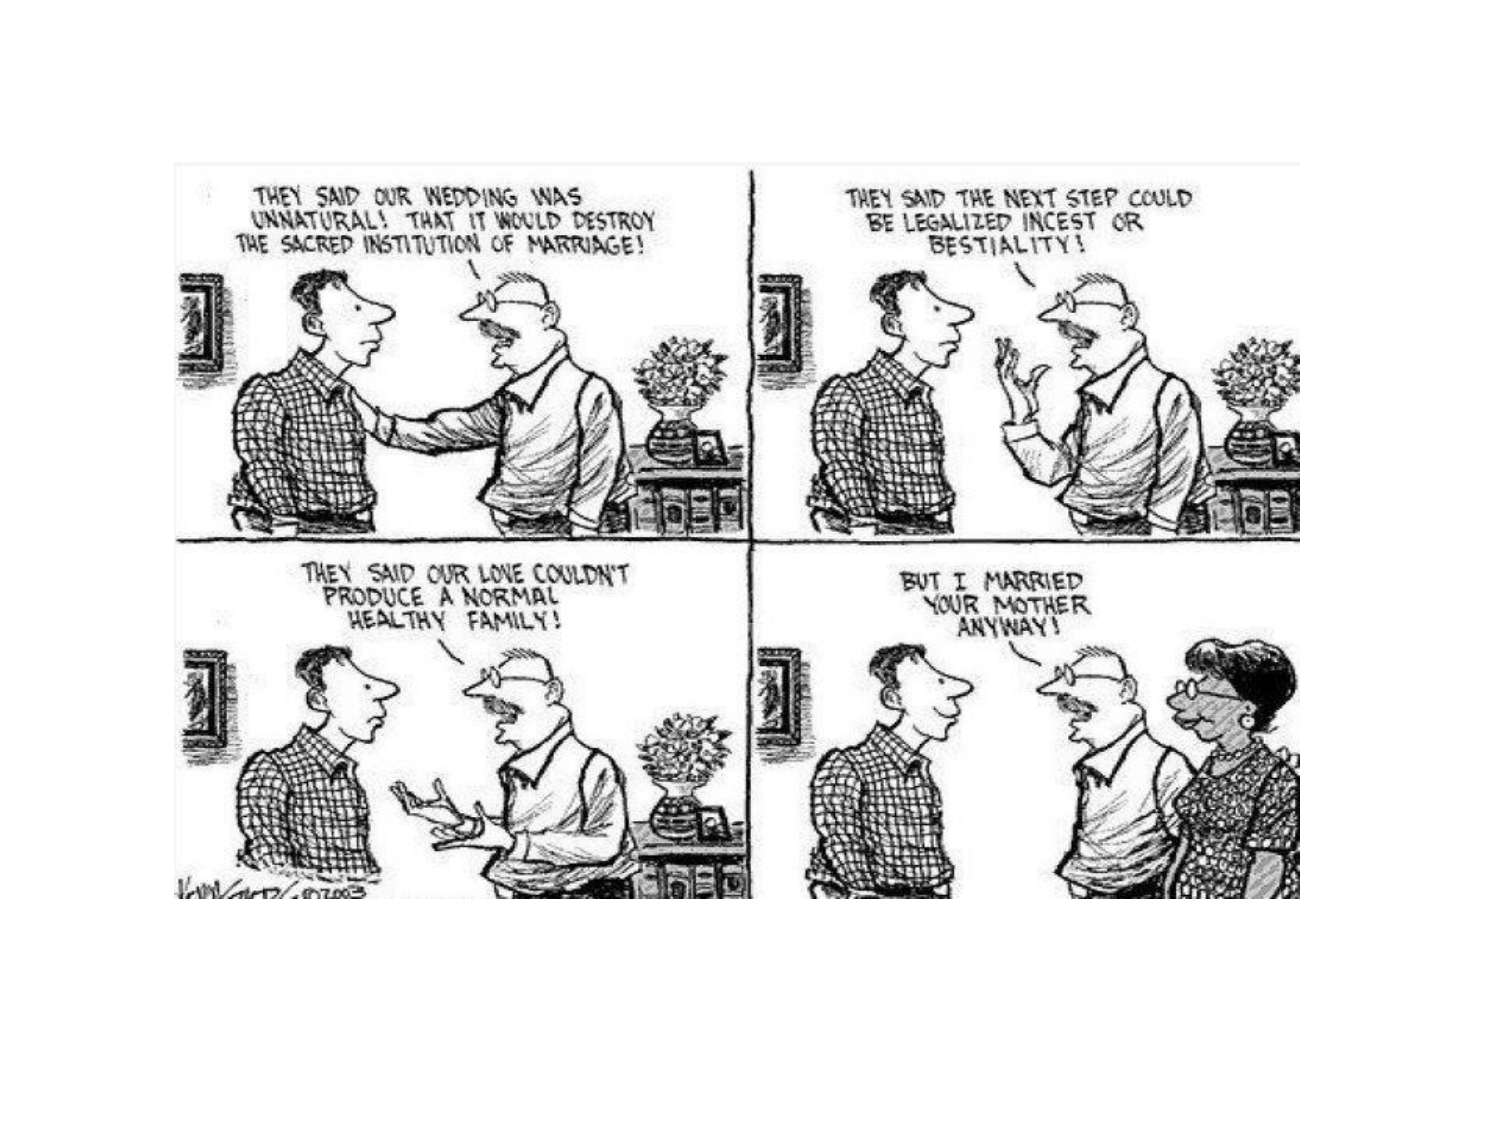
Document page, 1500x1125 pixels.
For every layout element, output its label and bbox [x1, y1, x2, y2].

picture [174, 162, 1301, 899]
